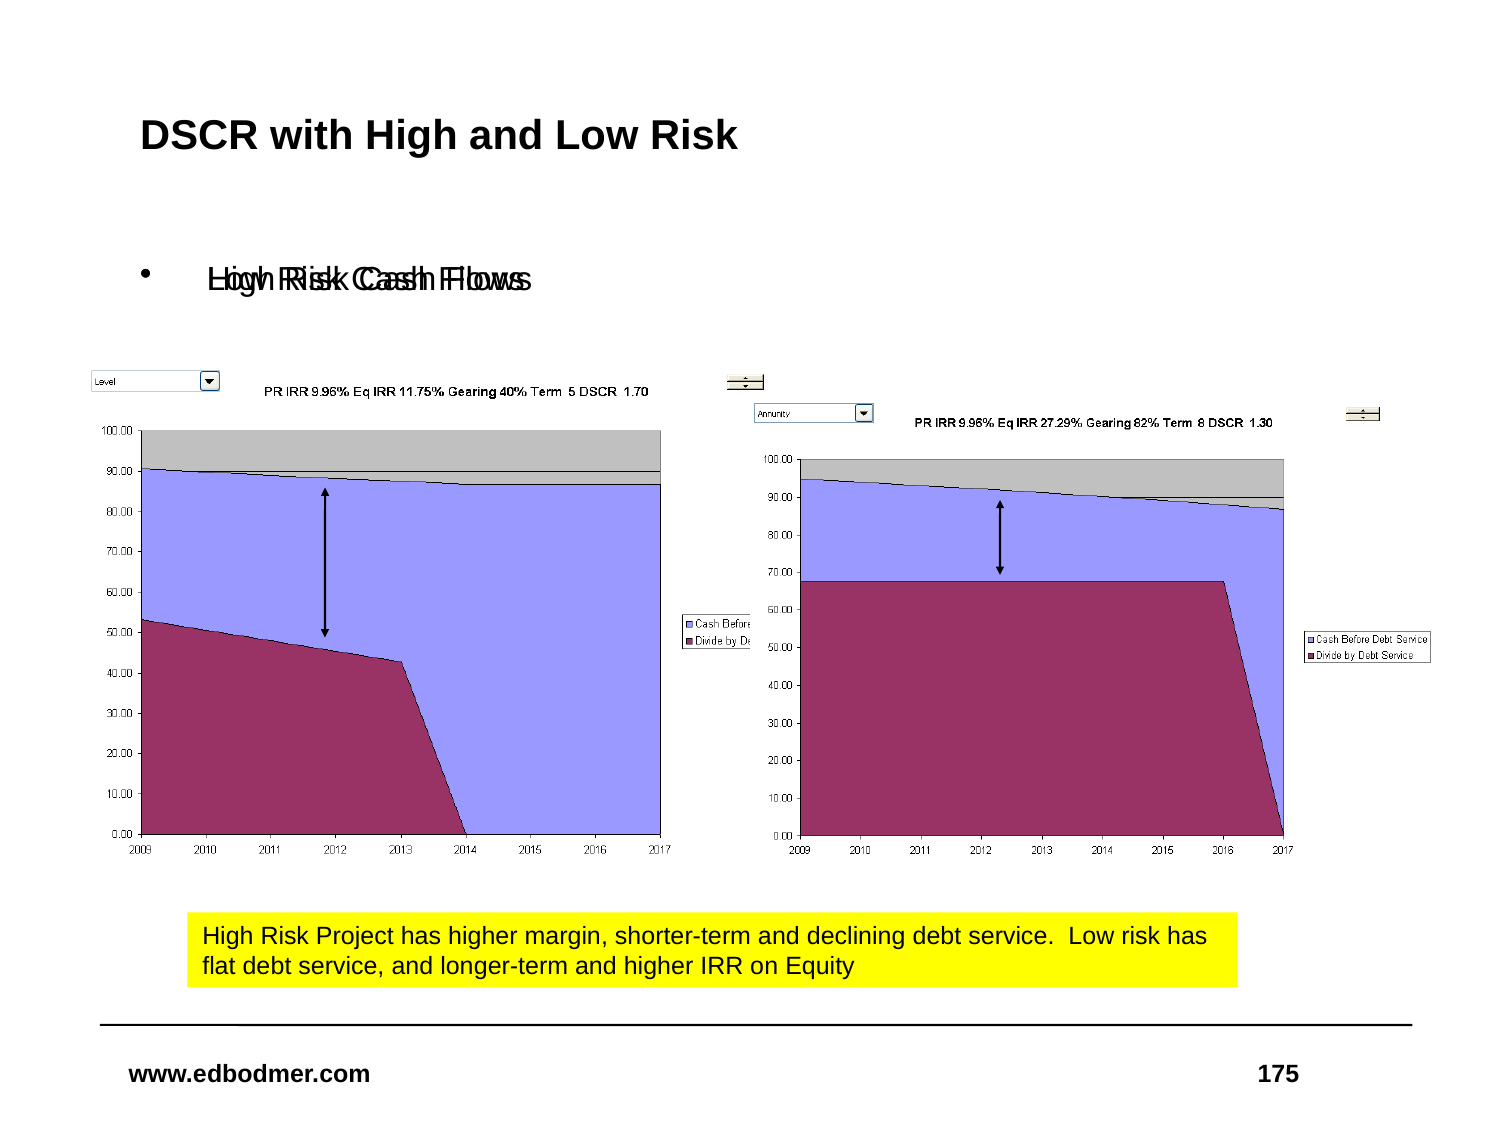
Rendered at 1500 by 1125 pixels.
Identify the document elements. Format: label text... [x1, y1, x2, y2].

list Low Risk Cash Flows [125, 878, 1375, 1000]
list Low Risk Cash Flows [125, 249, 1375, 398]
picture [87, 366, 1437, 872]
title DSCR with High and Low Risk [125, 99, 1288, 225]
text_box High Risk Project has higher margin, shorter-term and declining debt service. Low risk has flat debt service, and longer-term and higher IRR on Equity [187, 912, 1238, 988]
